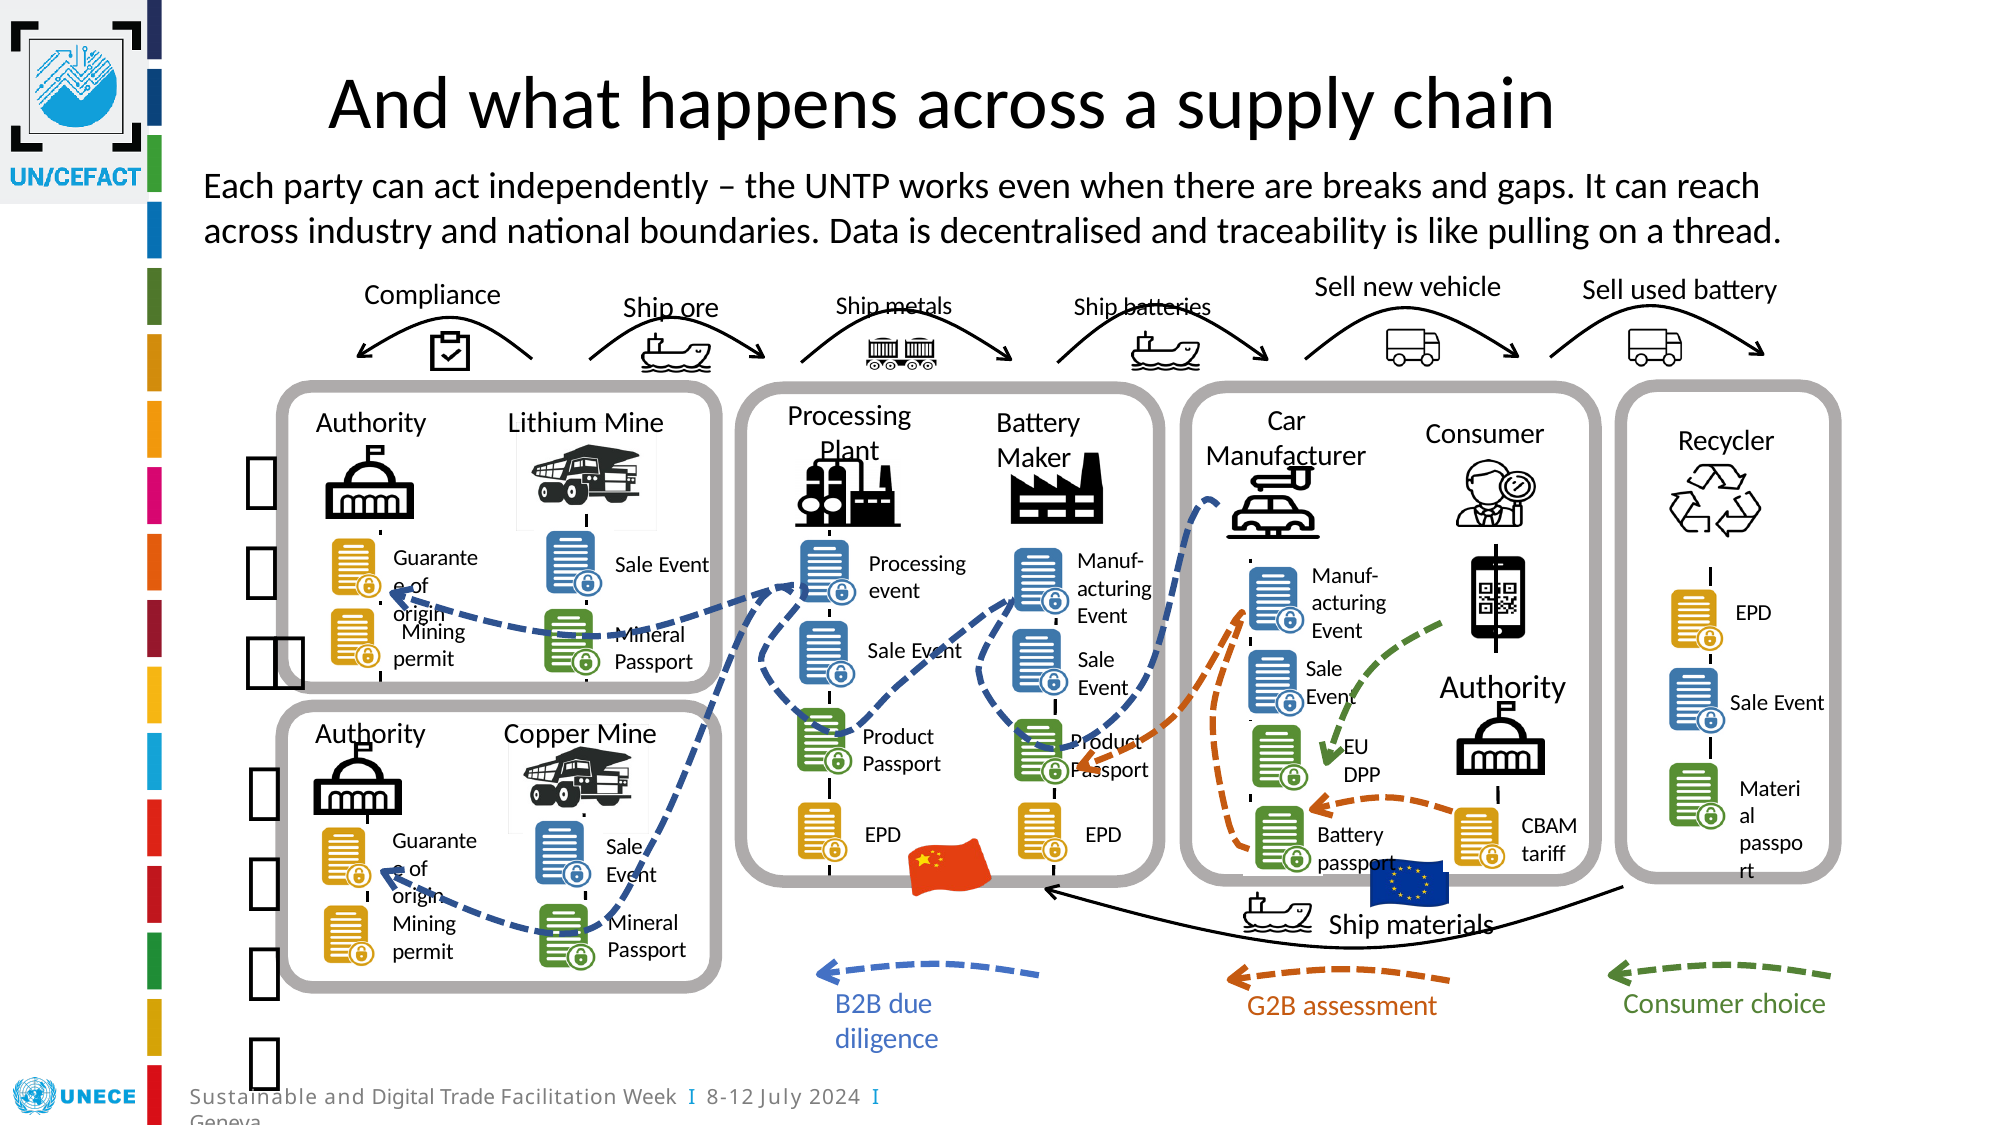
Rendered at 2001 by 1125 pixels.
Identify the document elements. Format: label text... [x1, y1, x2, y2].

text_box Sell new vehicle [1312, 265, 1505, 303]
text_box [0, 0, 163, 1125]
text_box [1075, 608, 1456, 992]
text_box B2B due diligence [833, 986, 943, 1055]
text_box Compliance [362, 273, 506, 308]
text_box Consumer choice [1621, 987, 1830, 1020]
text_box Sustainable and Digital Trade Facilitation Week I 8-12 July 2024 I Geneva [187, 1083, 895, 1125]
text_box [275, 380, 723, 994]
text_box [379, 314, 1764, 986]
text_box G2B assessment [1245, 992, 1443, 1022]
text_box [641, 305, 1055, 314]
text_box Sell used battery [1580, 267, 1782, 305]
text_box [1442, 303, 1765, 872]
text_box 🇨🇨🇦🇦 [237, 432, 275, 705]
picture [430, 331, 470, 371]
text_box 🇨🇨🇨🇨 [240, 744, 315, 1083]
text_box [1764, 314, 1842, 885]
title And what happens across a supply chain [163, 2, 1879, 192]
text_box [1055, 303, 1442, 314]
text_box Each party can act independently – the UNTP works even when there are breaks and gaps. It can reach across industry and national boundaries. Data is decentralised and traceability is like pulling on a thread. [201, 158, 1792, 251]
text_box Ship ore Ship metals Ship batteries [621, 271, 1237, 308]
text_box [356, 308, 1013, 321]
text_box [1607, 958, 1834, 987]
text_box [313, 321, 379, 380]
